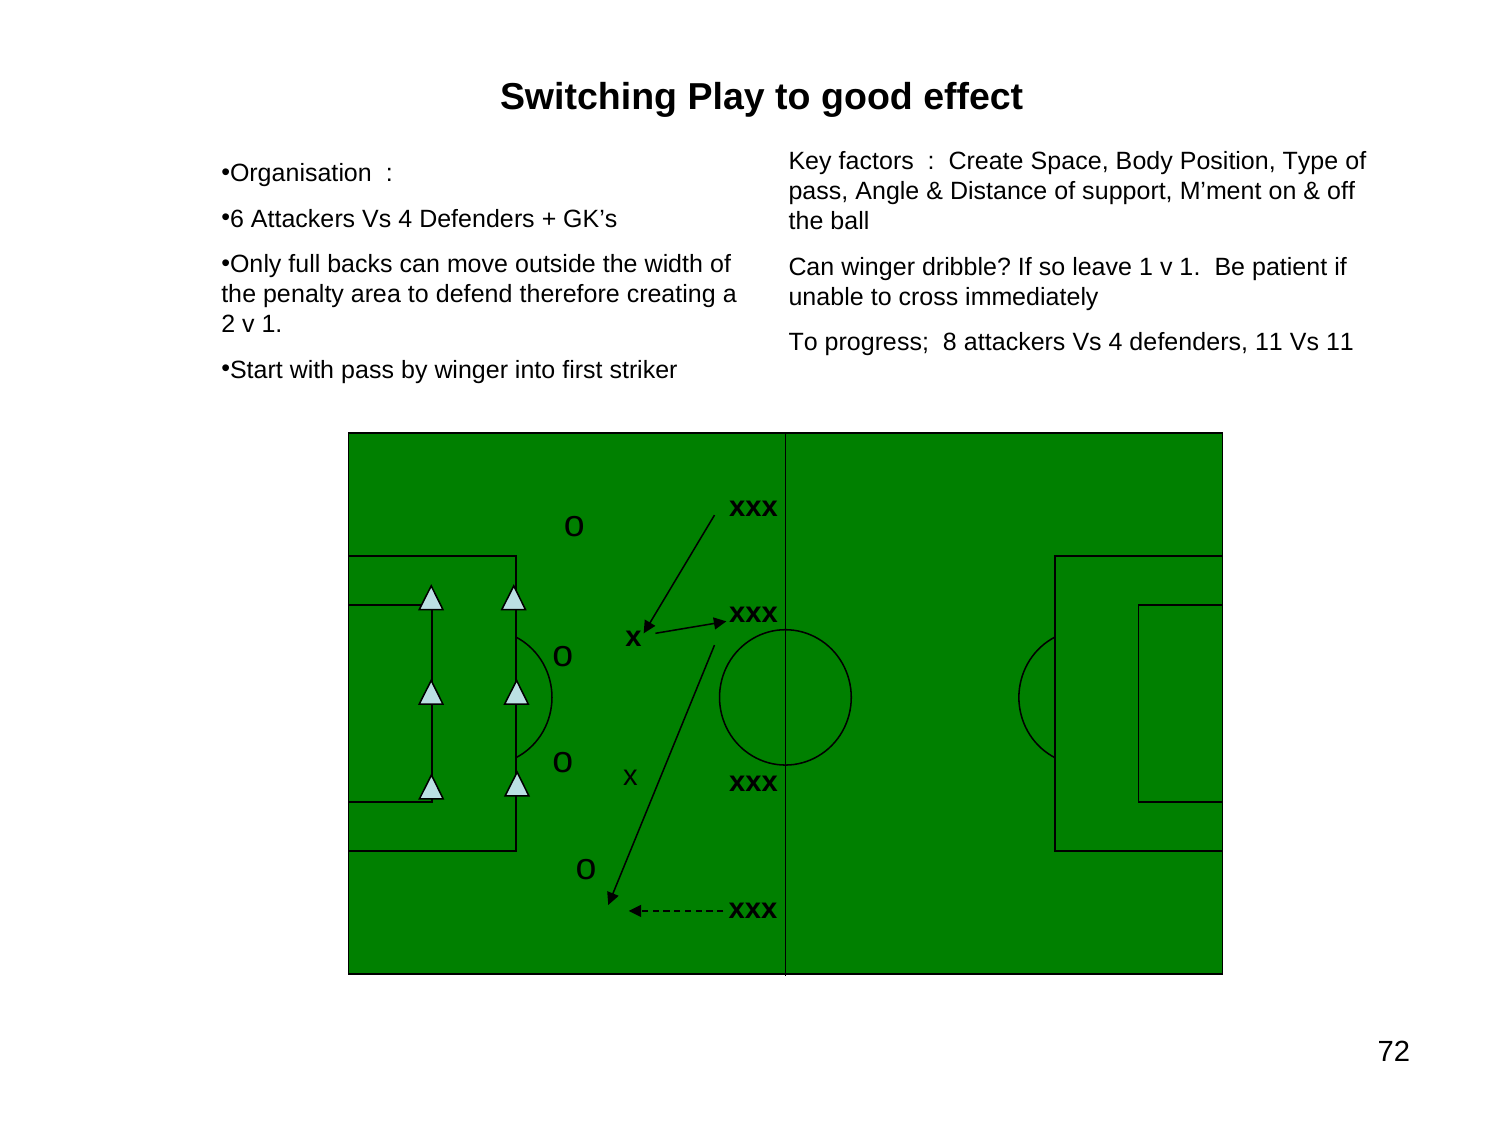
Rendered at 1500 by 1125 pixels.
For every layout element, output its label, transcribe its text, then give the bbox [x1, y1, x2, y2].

text_box <number> [1074, 1024, 1425, 1103]
text_box Key factors : Create Space, Body Position, Type of pass, Angle & Distance of support, M’ment on & off the ball Can winger dribble? If so leave 1 v 1. Be patient if unable to cross immediately To progress; 8 attackers Vs 4 defenders, 11 Vs 11 [773, 137, 1388, 364]
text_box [348, 432, 1223, 977]
text_box Switching Play to good effect [253, 0, 1270, 262]
text_box Organisation : 6 Attackers Vs 4 Defenders + GK’s Only full backs can move outside the width of the penalty area to defend therefore creating a 2 v 1. Start with pass by winger into first striker [206, 148, 762, 391]
